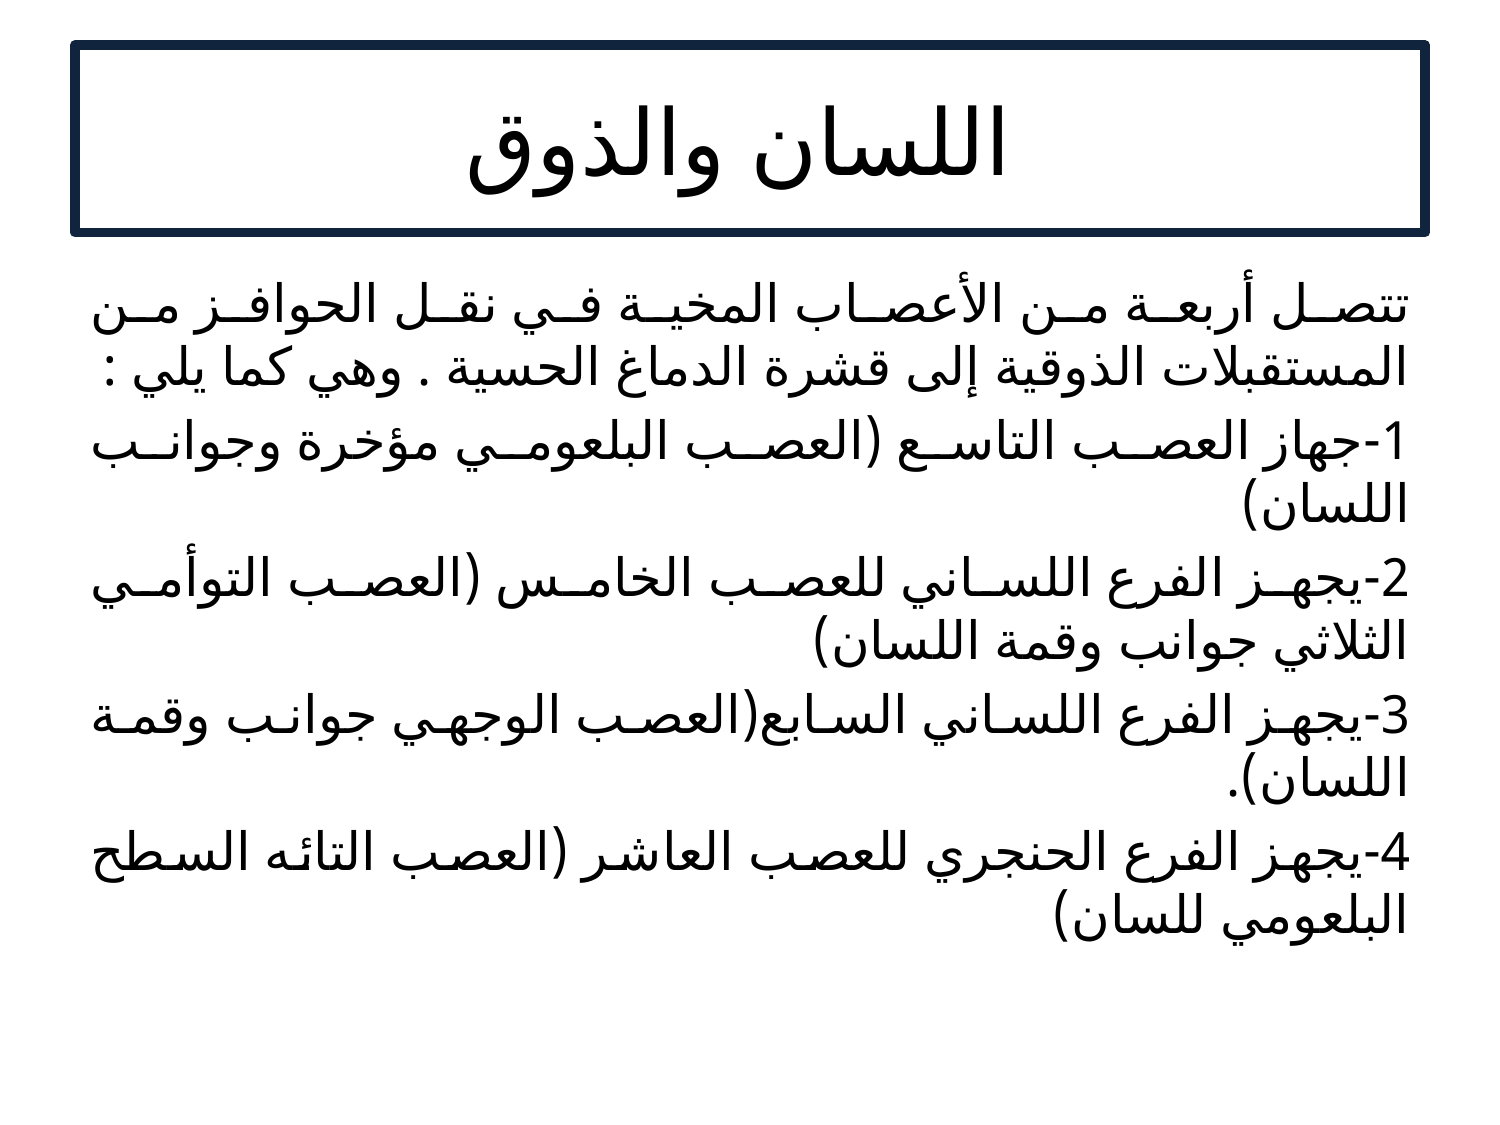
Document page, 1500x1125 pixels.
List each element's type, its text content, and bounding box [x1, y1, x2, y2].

title اللسان والذوق [75, 45, 1425, 233]
list تتصل أربعة من الأعصاب المخية في نقل الحوافز من المستقبلات الذوقية إلى قشرة الدماغ الحسية . وهي كما يلي : 1-جهاز العصب التاسع (العصب البلعومي مؤخرة وجوانب اللسان) 2-يجهز الفرع اللساني للعصب الخامس (العصب التوأمي الثلاثي جوانب وقمة اللسان) 3-يجهز الفرع اللساني السابع(العصب الوجهي جوانب وقمة اللسان). 4-يجهز الفرع الحنجري للعصب العاشر (العصب التائه السطح البلعومي للسان) [75, 262, 1425, 1005]
